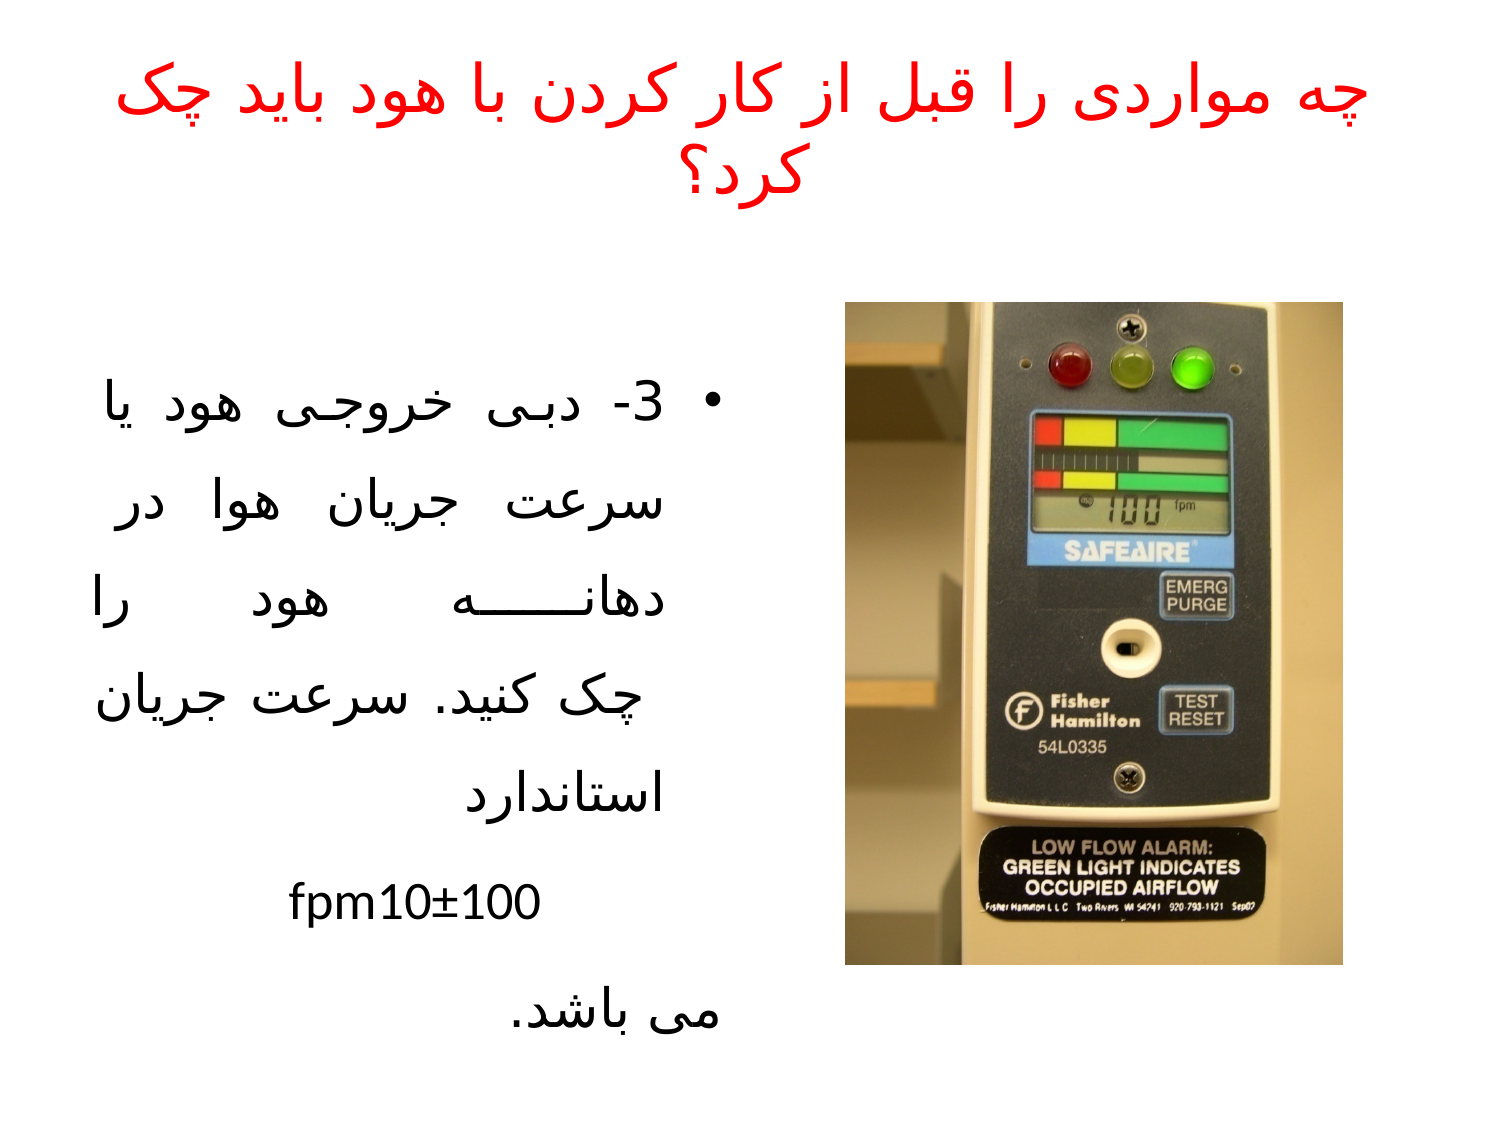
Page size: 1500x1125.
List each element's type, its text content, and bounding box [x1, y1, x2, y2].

title چه مواردی را قبل از کار کردن با هود باید چک کرد؟ [75, 20, 1413, 233]
list 3- دبی خروجی هود یا سرعت جریان هوا در دهانه هود را چک کنید. سرعت جریان استاندارد fpm10±100 می باشد. [75, 326, 738, 1050]
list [844, 302, 1343, 965]
